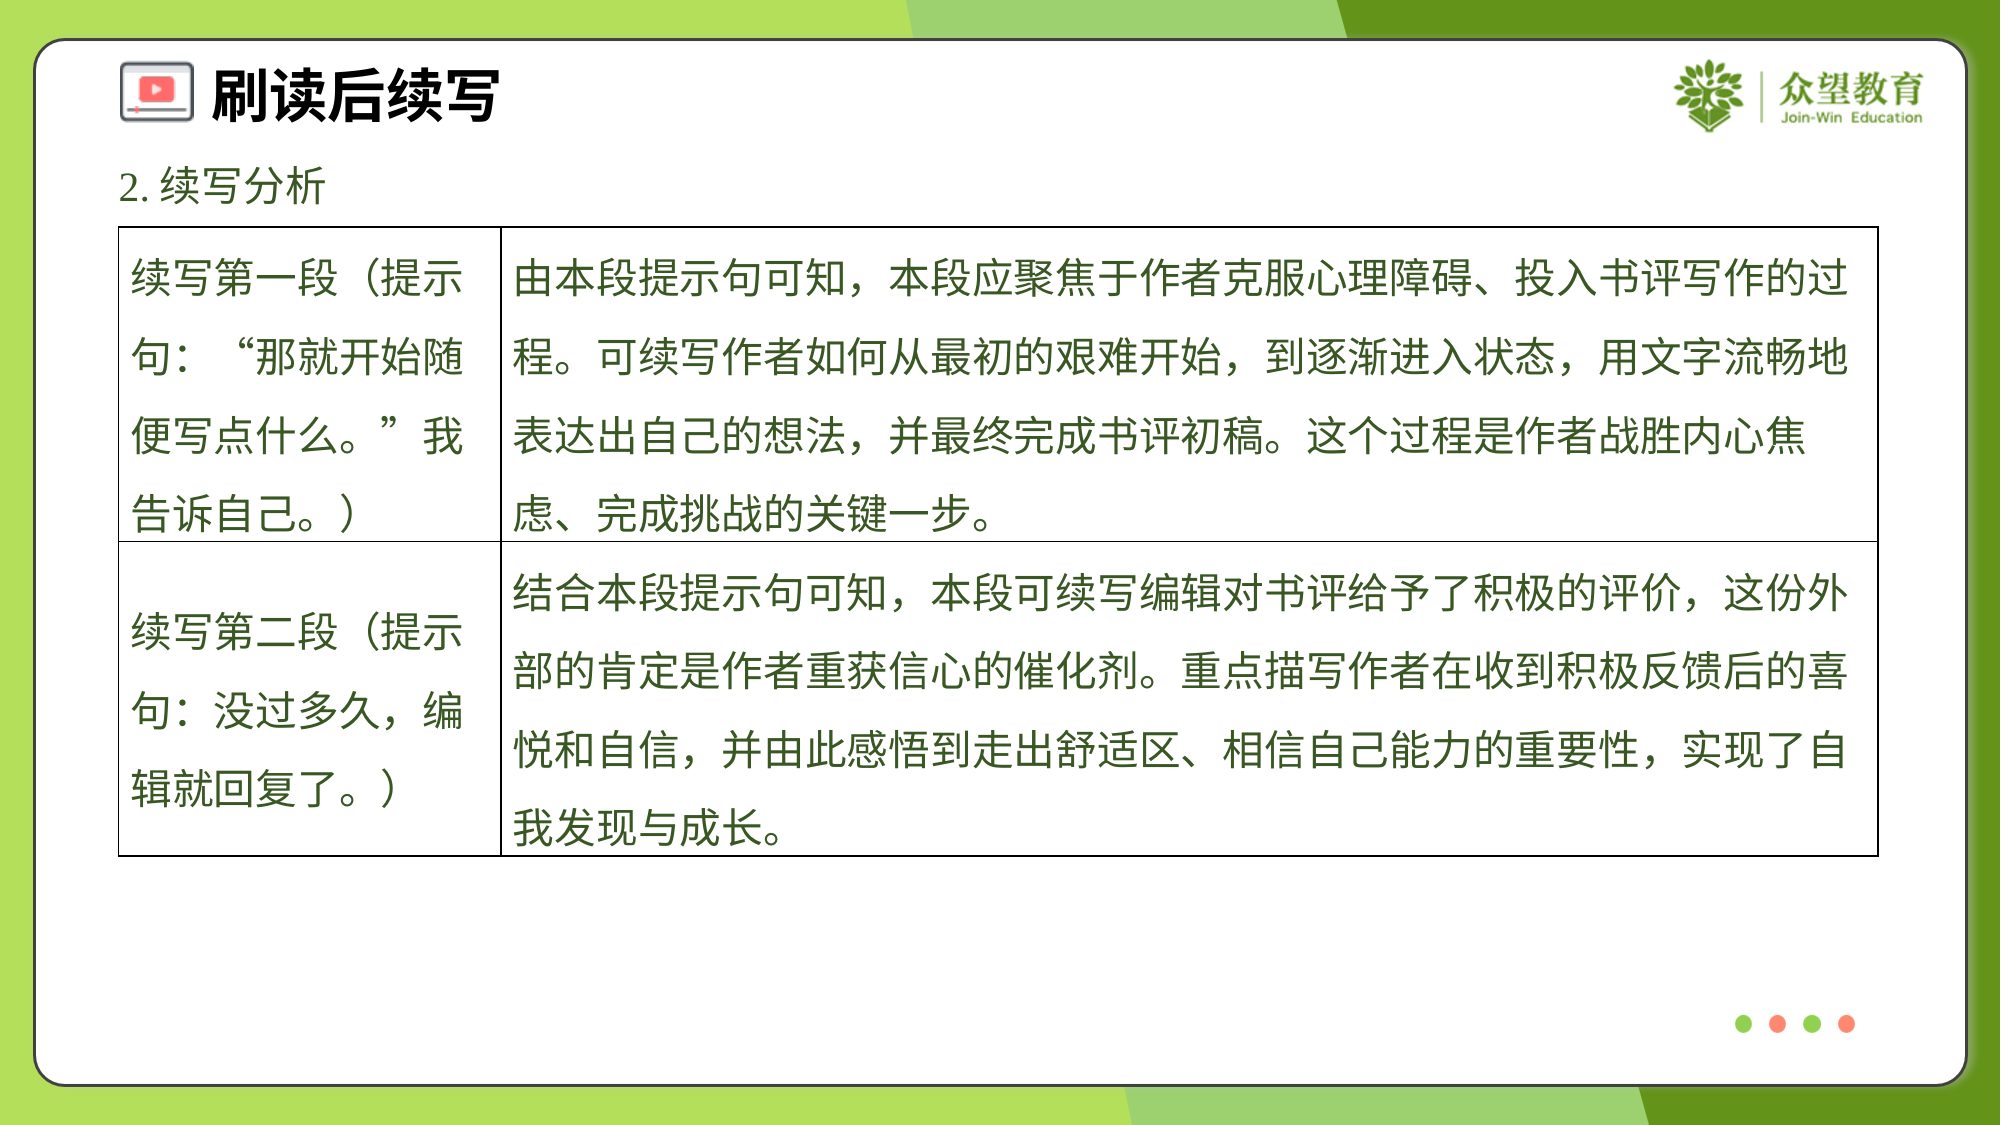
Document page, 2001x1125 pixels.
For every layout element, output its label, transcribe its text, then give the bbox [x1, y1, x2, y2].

table_cell 结合本段提示句可知，本段可续写编辑对书评给予了积极的评价，这份外部的肯定是作者重获信心的催化剂。重点描写作者在收到积极反馈后的喜悦和自信，并由此感悟到走出舒适区、相信自己能力的重要性，实现了自我发现与成长。 [502, 542, 1877, 855]
picture [0, 0, 2000, 1125]
table_cell 续写第二段（提示句：没过多久，编辑就回复了。） [119, 542, 500, 855]
table_header 续写第一段（提示句：“那就开始随便写点什么。”我告诉自己。） [119, 228, 500, 541]
text_box 2.续写分析 [118, 147, 1883, 206]
table_header 由本段提示句可知，本段应聚焦于作者克服心理障碍、投入书评写作的过程。可续写作者如何从最初的艰难开始，到逐渐进入状态，用文字流畅地表达出自己的想法，并最终完成书评初稿。这个过程是作者战胜内心焦虑、完成挑战的关键一步。 [502, 228, 1877, 541]
